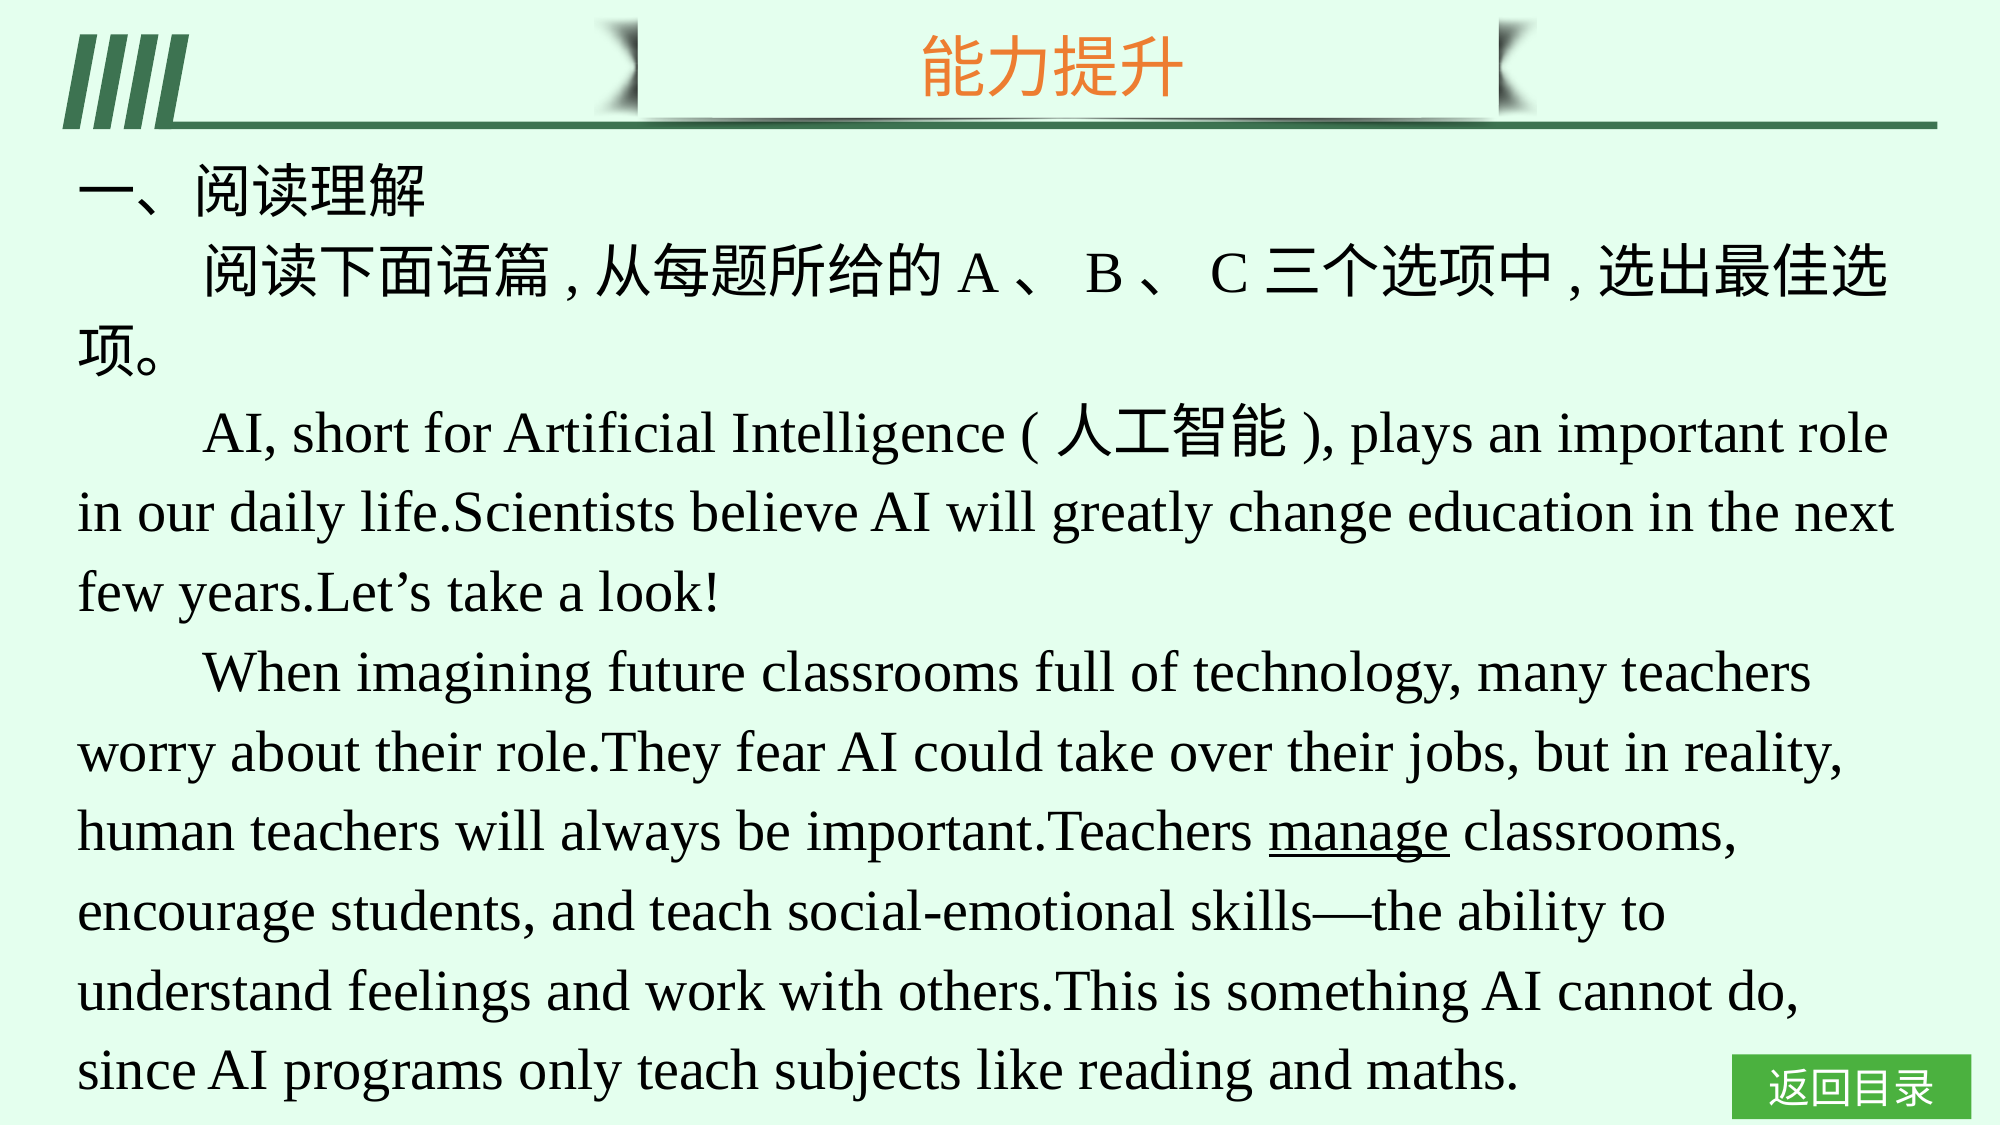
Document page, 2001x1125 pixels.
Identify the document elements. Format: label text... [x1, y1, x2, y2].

text_box 一、阅读理解 阅读下面语篇,从每题所给的A、B、C三个选项中,选出最佳选项。 AI, short for Artificial Intelligence (人工智能), plays an important role in our daily life.Scientists believe AI will greatly change education in the next few years.Let’s take a look! When imagining future classrooms full of technology, many teachers worry about their role.They fear AI could take over their jobs, but in reality, human teachers will always be important.Teachers manage classrooms, encourage students, and teach social-emotional skills—the ability to understand feelings and work with others.This is something AI cannot do, since AI programs only teach subjects like reading and maths. [62, 137, 1938, 1109]
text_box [594, 16, 1537, 127]
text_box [62, 34, 1938, 130]
